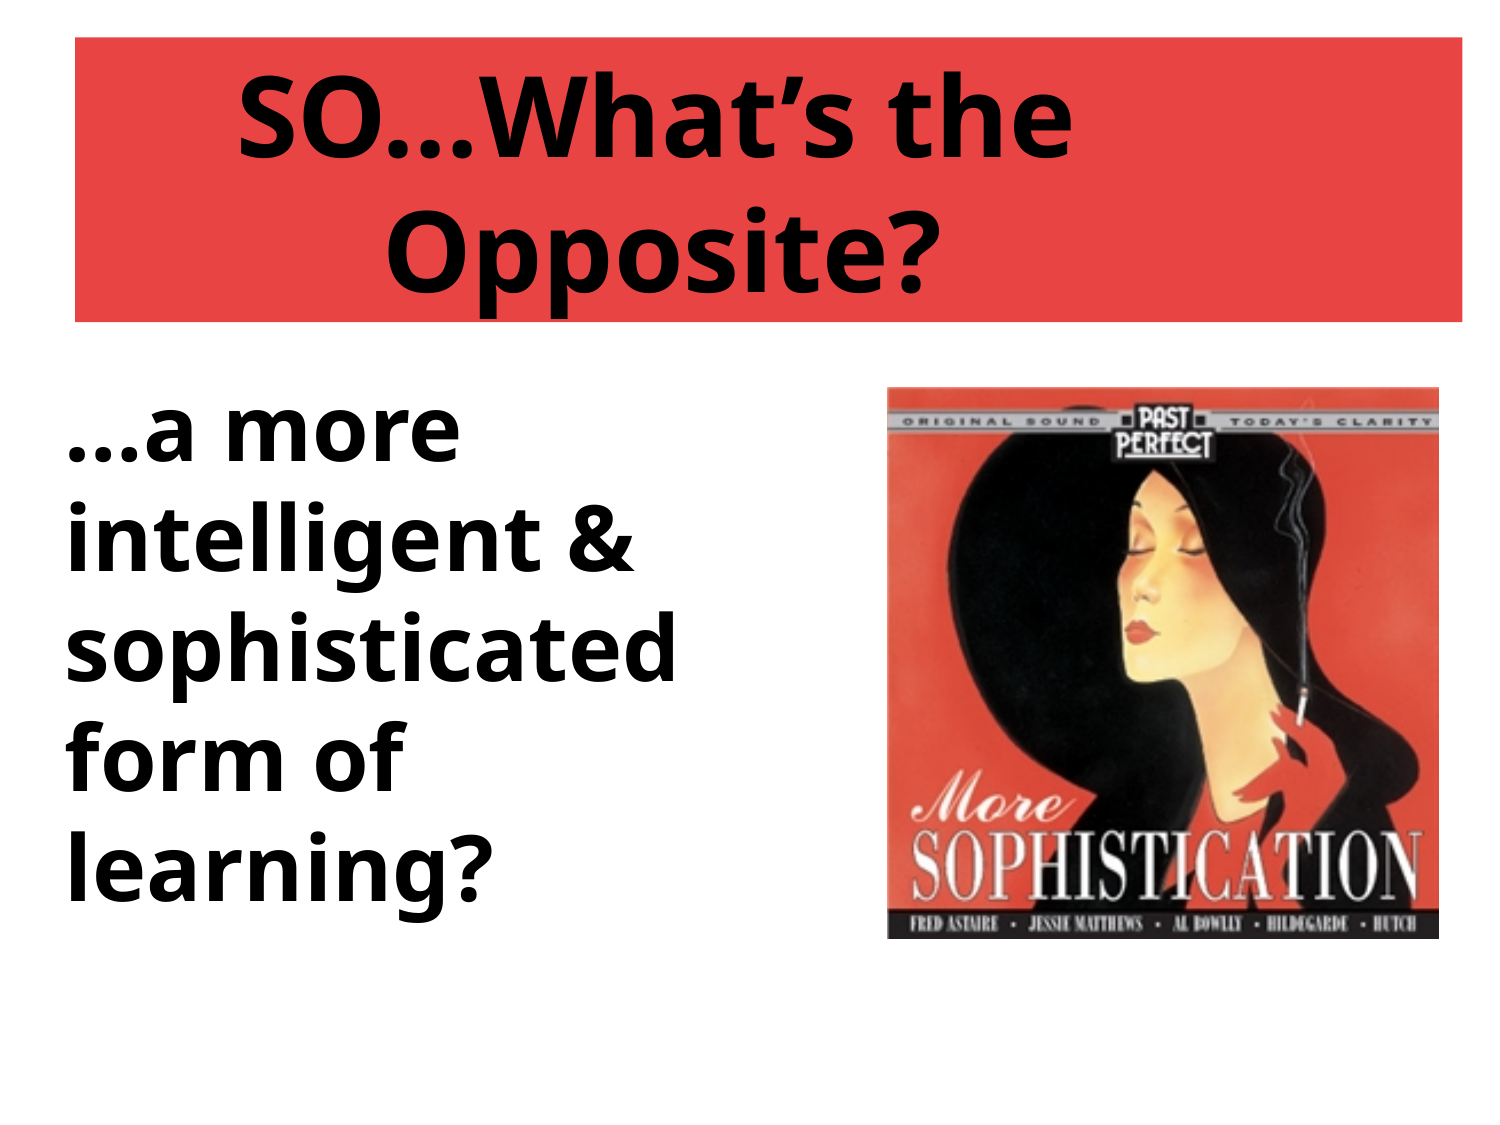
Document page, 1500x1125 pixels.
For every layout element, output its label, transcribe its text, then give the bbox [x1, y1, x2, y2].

text_box SO…What’s the Opposite? [75, 37, 1463, 323]
picture [887, 387, 1440, 940]
text_box …a more intelligent & sophisticated form of learning? [50, 362, 900, 927]
